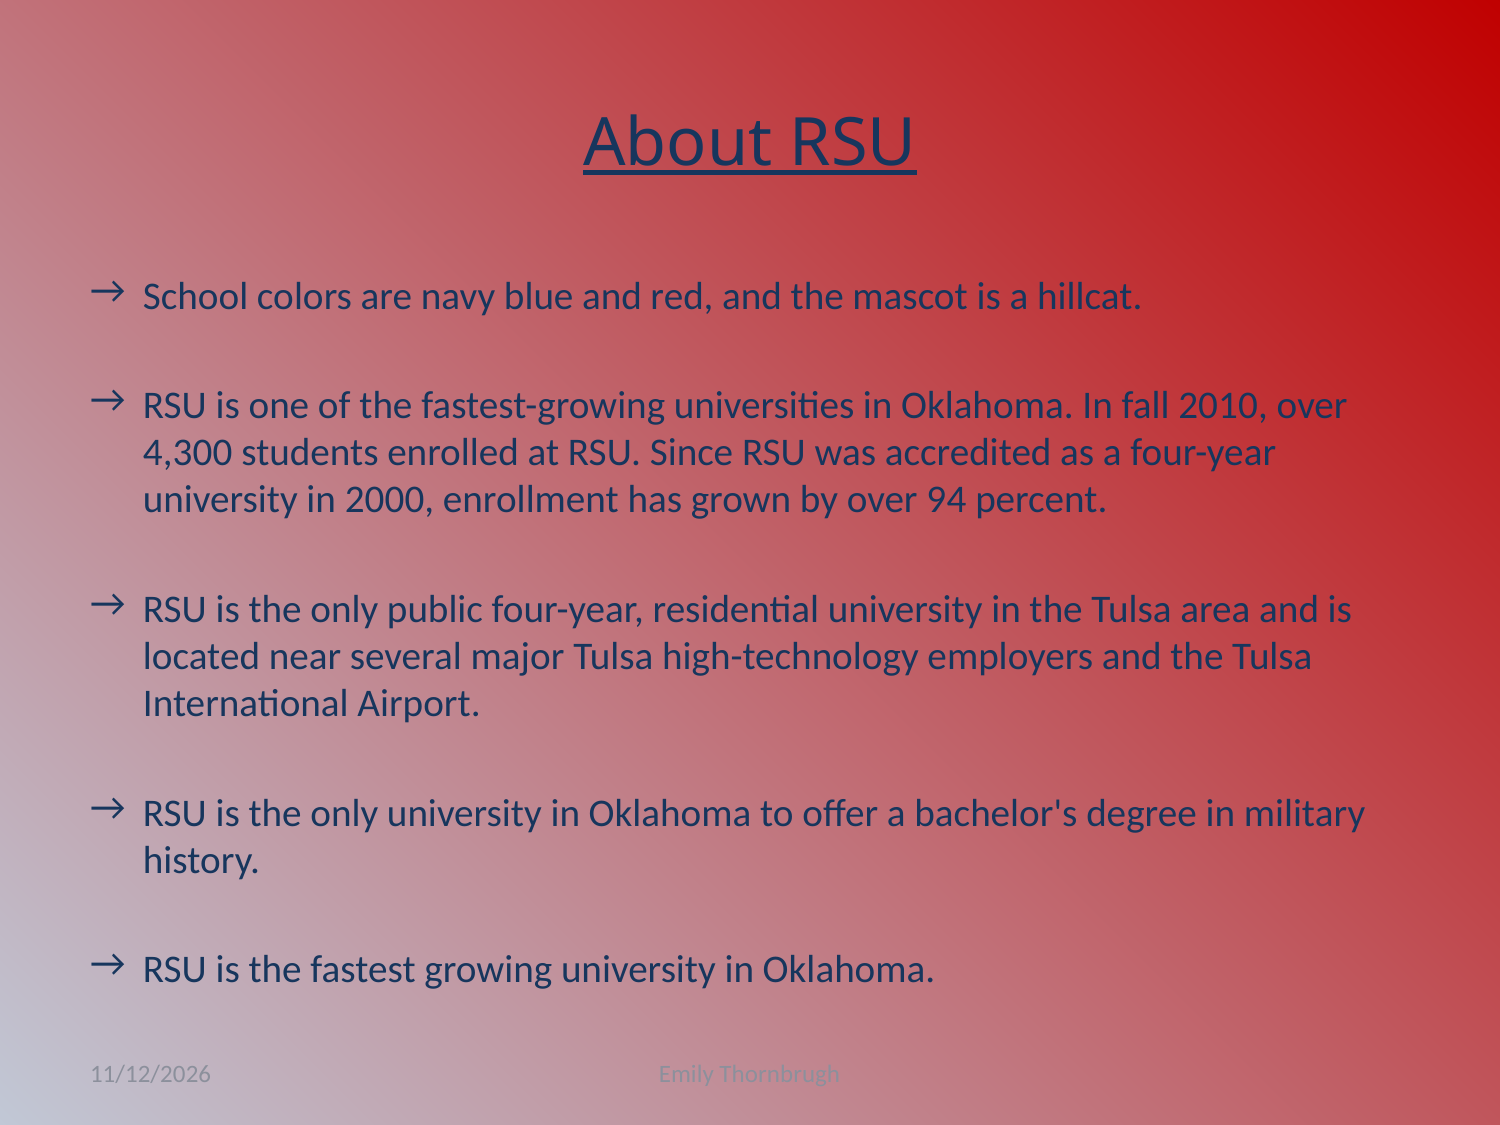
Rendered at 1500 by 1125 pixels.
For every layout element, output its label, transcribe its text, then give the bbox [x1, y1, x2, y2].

list School colors are navy blue and red, and the mascot is a hillcat. RSU is one of the fastest-growing universities in Oklahoma. In fall 2010, over 4,300 students enrolled at RSU. Since RSU was accredited as a four-year university in 2000, enrollment has grown by over 94 percent. RSU is the only public four-year, residential university in the Tulsa area and is located near several major Tulsa high-technology employers and the Tulsa International Airport. RSU is the only university in Oklahoma to offer a bachelor's degree in military history. RSU is the fastest growing university in Oklahoma. [75, 262, 1425, 1005]
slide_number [75, 1042, 425, 1103]
footer Emily Thornbrugh [512, 1042, 988, 1103]
title About RSU [75, 45, 1425, 233]
